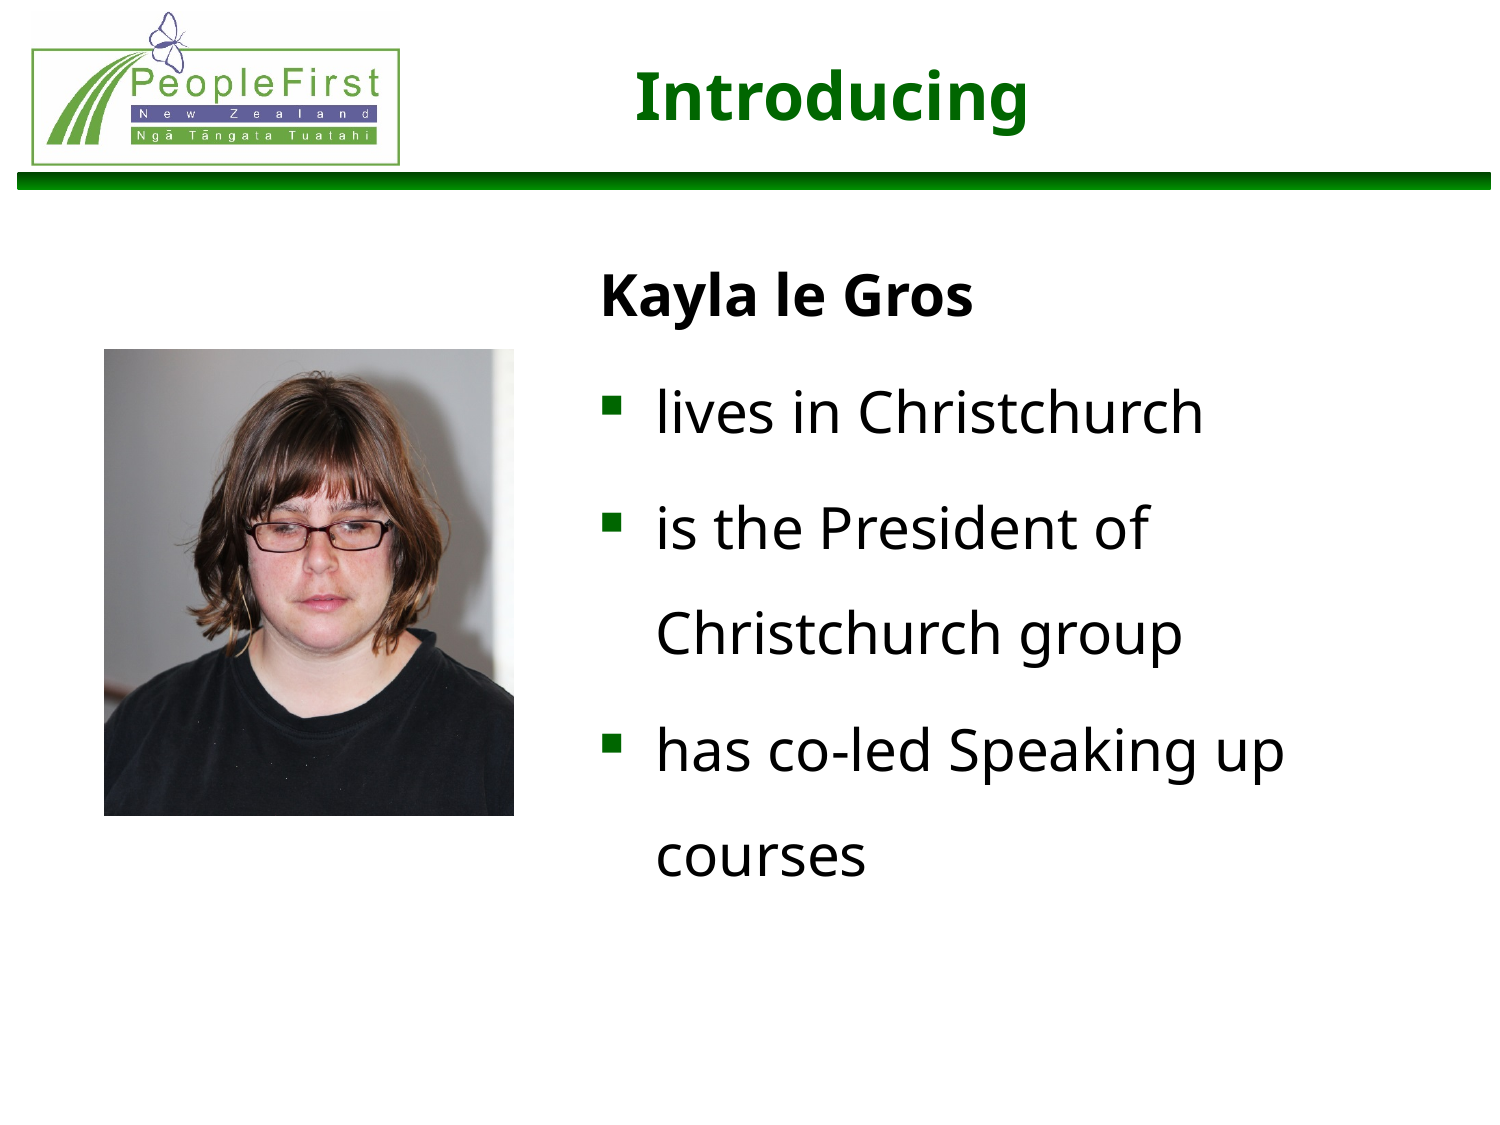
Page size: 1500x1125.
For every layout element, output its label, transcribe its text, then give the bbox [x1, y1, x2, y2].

picture [104, 349, 515, 816]
list Kayla le Gros lives in Christchurch is the President of Christchurch group has co-led Speaking up courses [584, 215, 1459, 1002]
title Introducing [336, 45, 1341, 125]
picture [31, 11, 400, 166]
